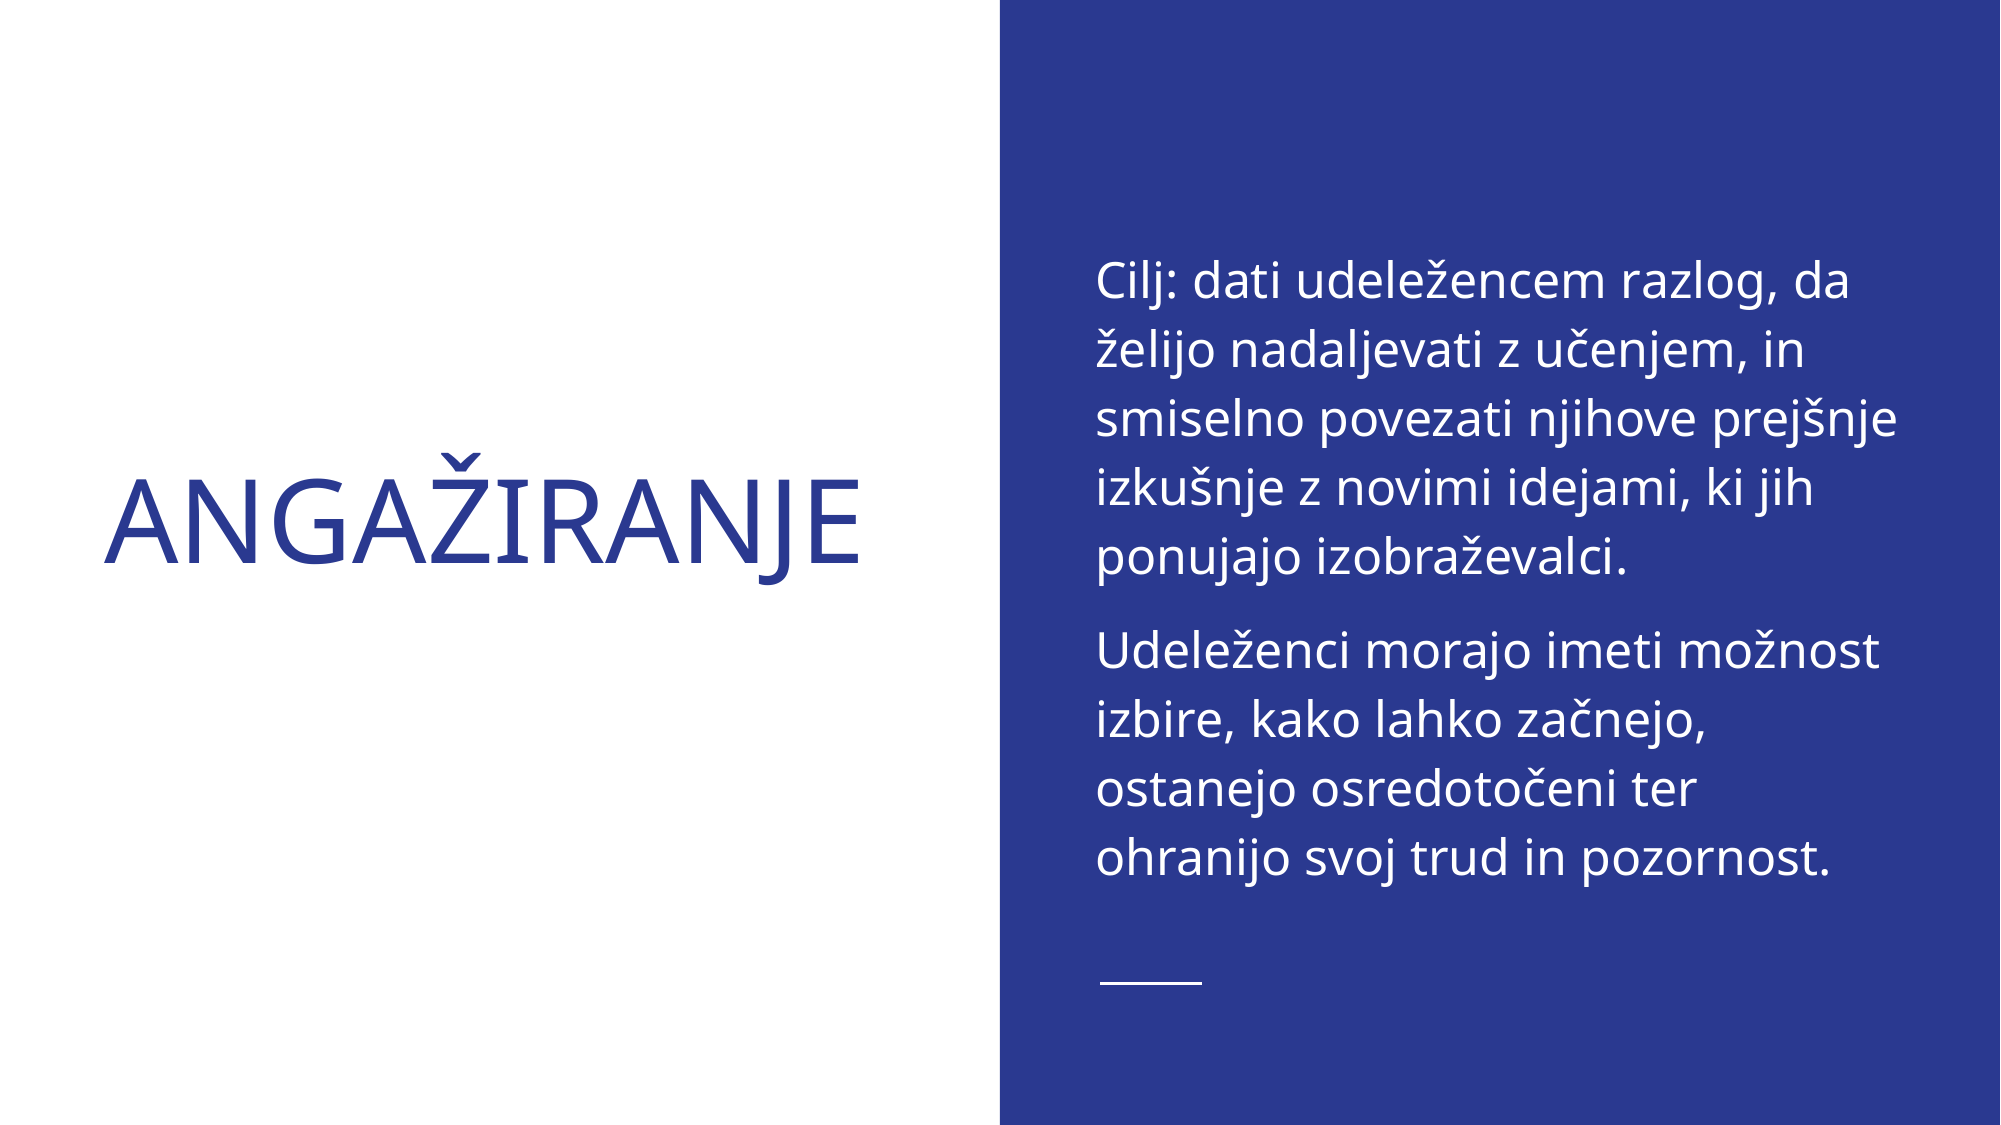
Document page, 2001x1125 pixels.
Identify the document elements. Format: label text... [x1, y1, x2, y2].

title ANGAŽIRANJE [58, 251, 943, 594]
list Cilj: dati udeležencem razlog, da želijo nadaljevati z učenjem, in smiselno povezati njihove prejšnje izkušnje z novimi idejami, ki jih ponujajo izobraževalci. Udeleženci morajo imeti možnost izbire, kako lahko začnejo, ostanejo osredotočeni ter ohranijo svoj trud in pozornost. [1080, 158, 1920, 967]
